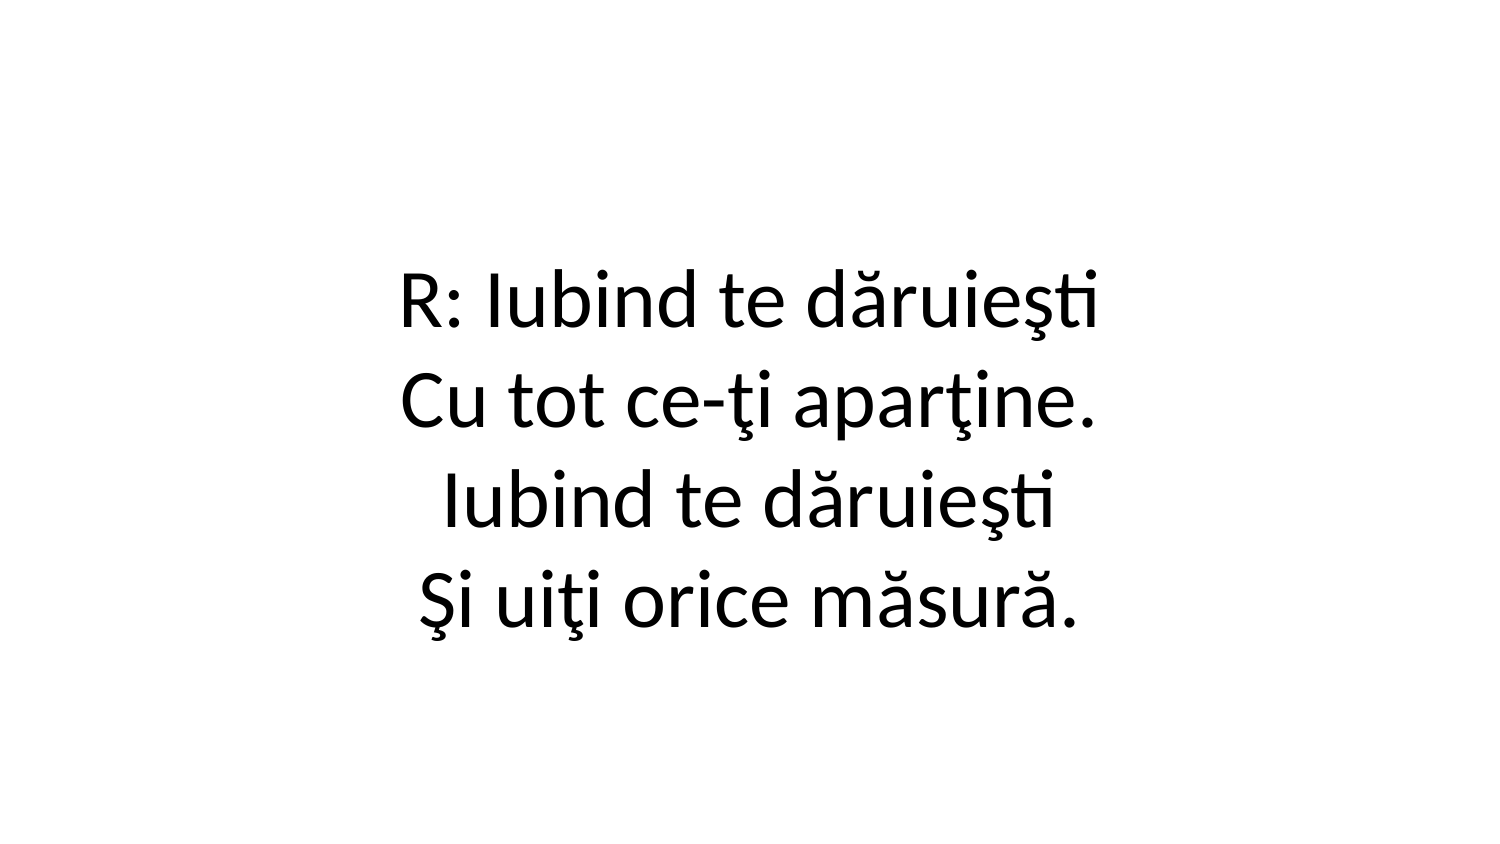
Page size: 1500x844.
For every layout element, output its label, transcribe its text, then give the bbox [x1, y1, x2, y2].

text_box R: Iubind te dăruieşti Cu tot ce-ţi aparţine. Iubind te dăruieşti Şi uiţi orice măsură. [383, 192, 1117, 652]
